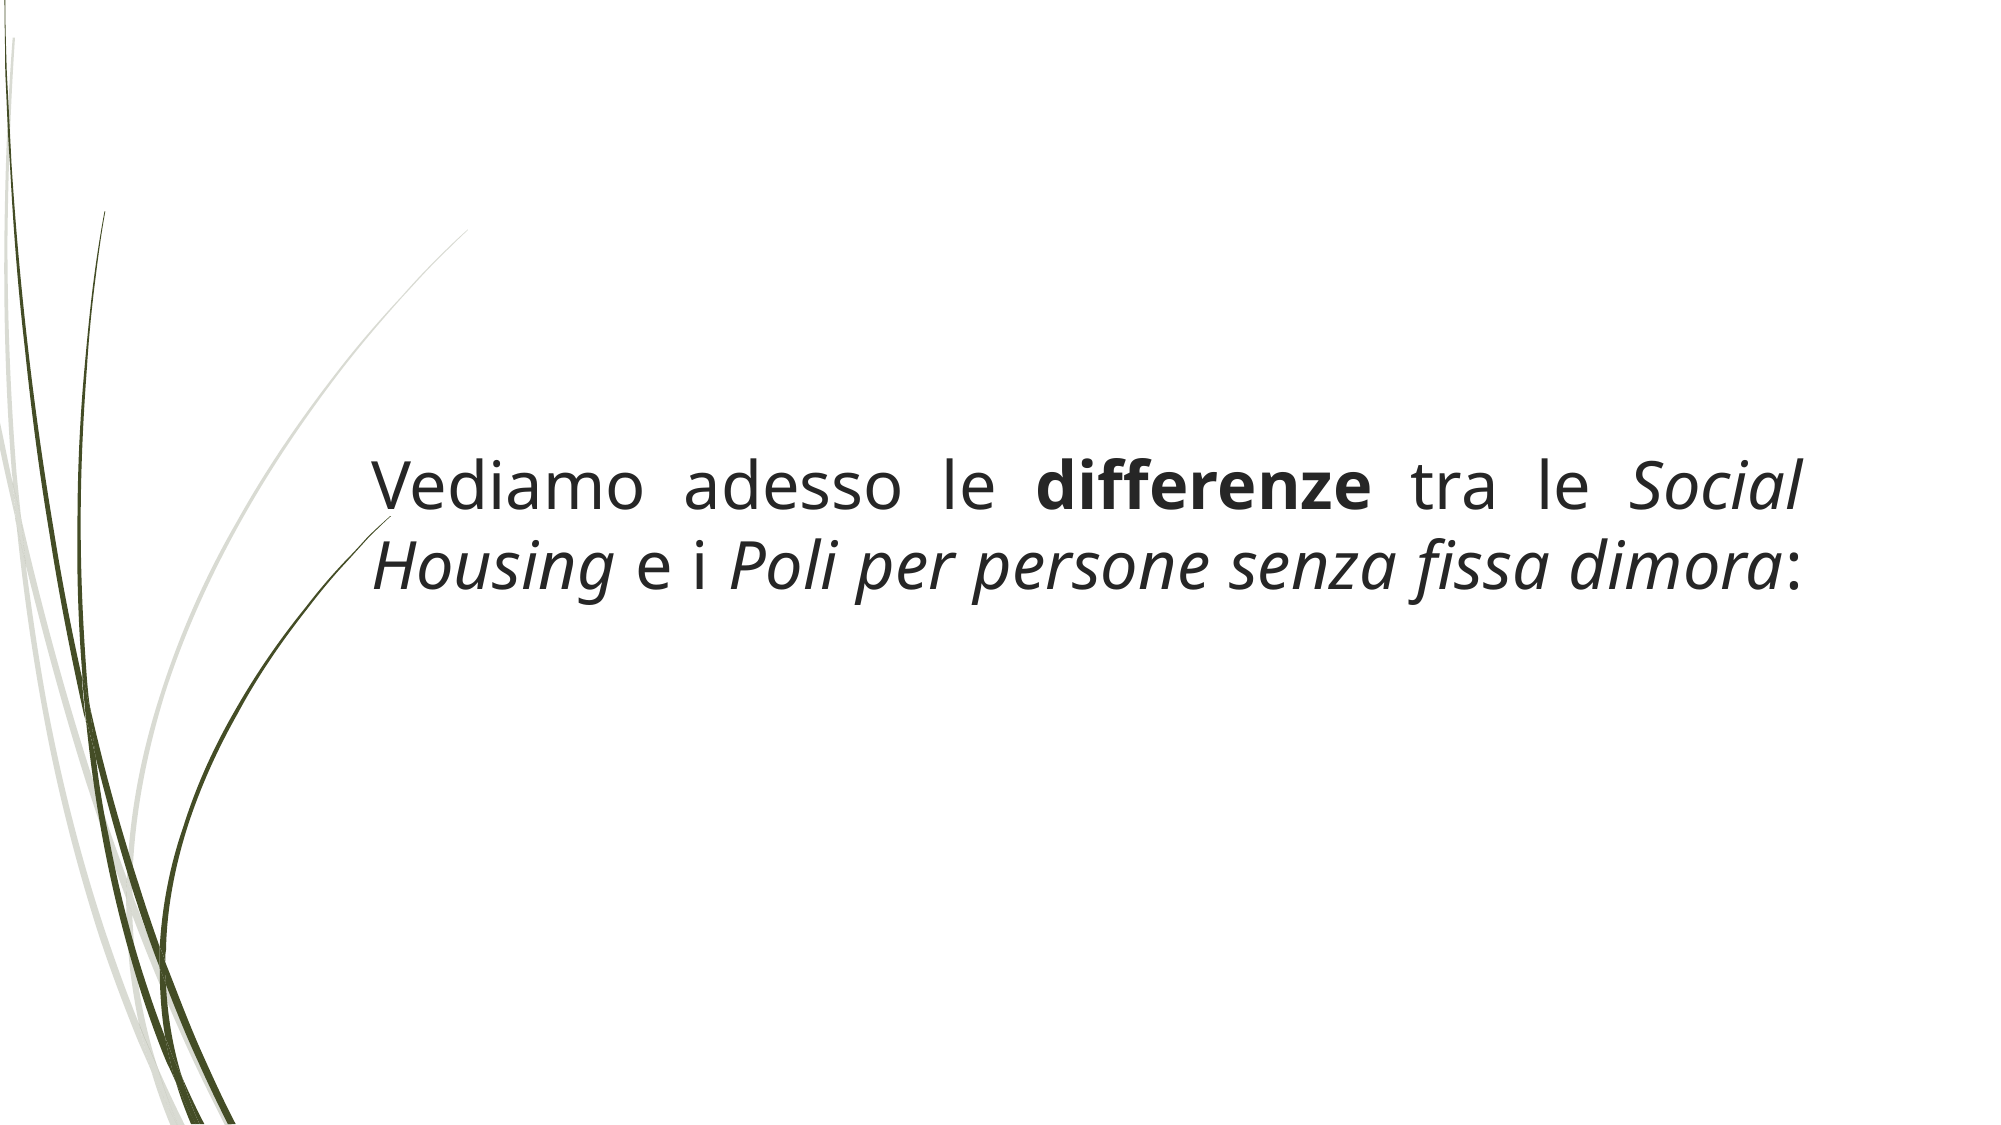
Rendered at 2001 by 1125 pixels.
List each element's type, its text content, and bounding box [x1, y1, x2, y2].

title Vediamo adesso le differenze tra le Social Housing e i Poli per persone senza fissa dimora: [356, 320, 1819, 805]
